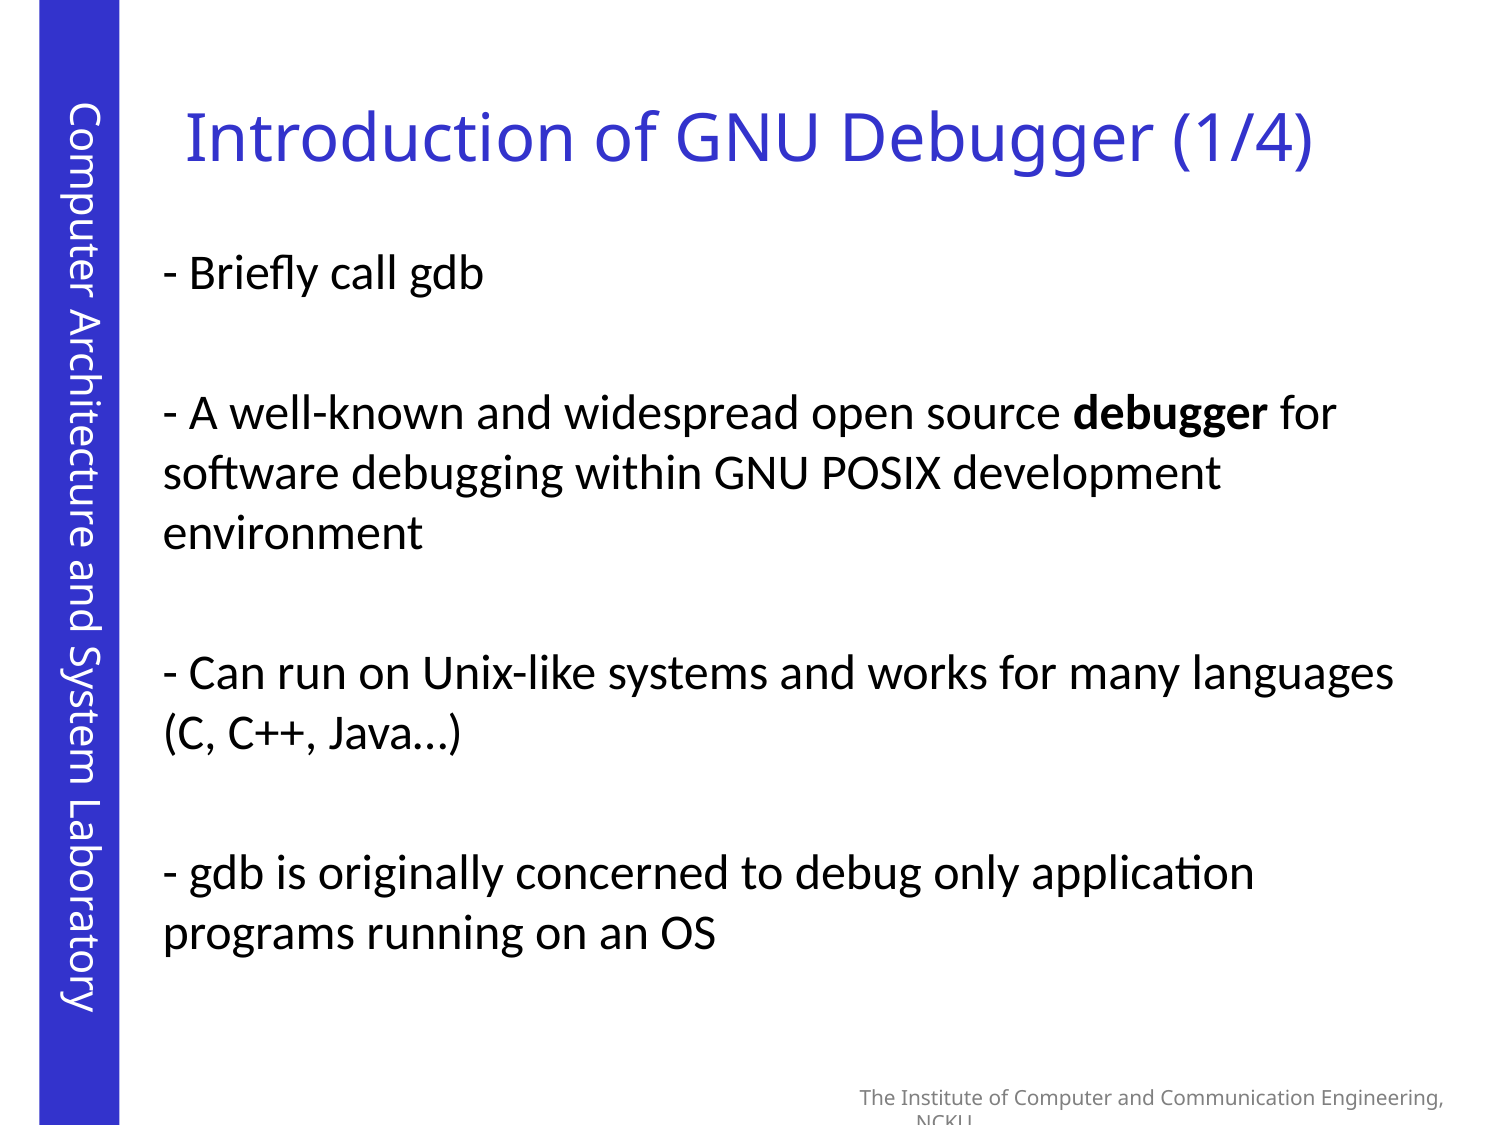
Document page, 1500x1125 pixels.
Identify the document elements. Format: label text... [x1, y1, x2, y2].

list - Briefly call gdb - A well-known and widespread open source debugger for software debugging within GNU POSIX development environment - Can run on Unix-like systems and works for many languages (C, C++, Java…) - gdb is originally concerned to debug only application programs running on an OS [147, 231, 1438, 1076]
title Introduction of GNU Debugger (1/4) [74, 87, 1426, 263]
